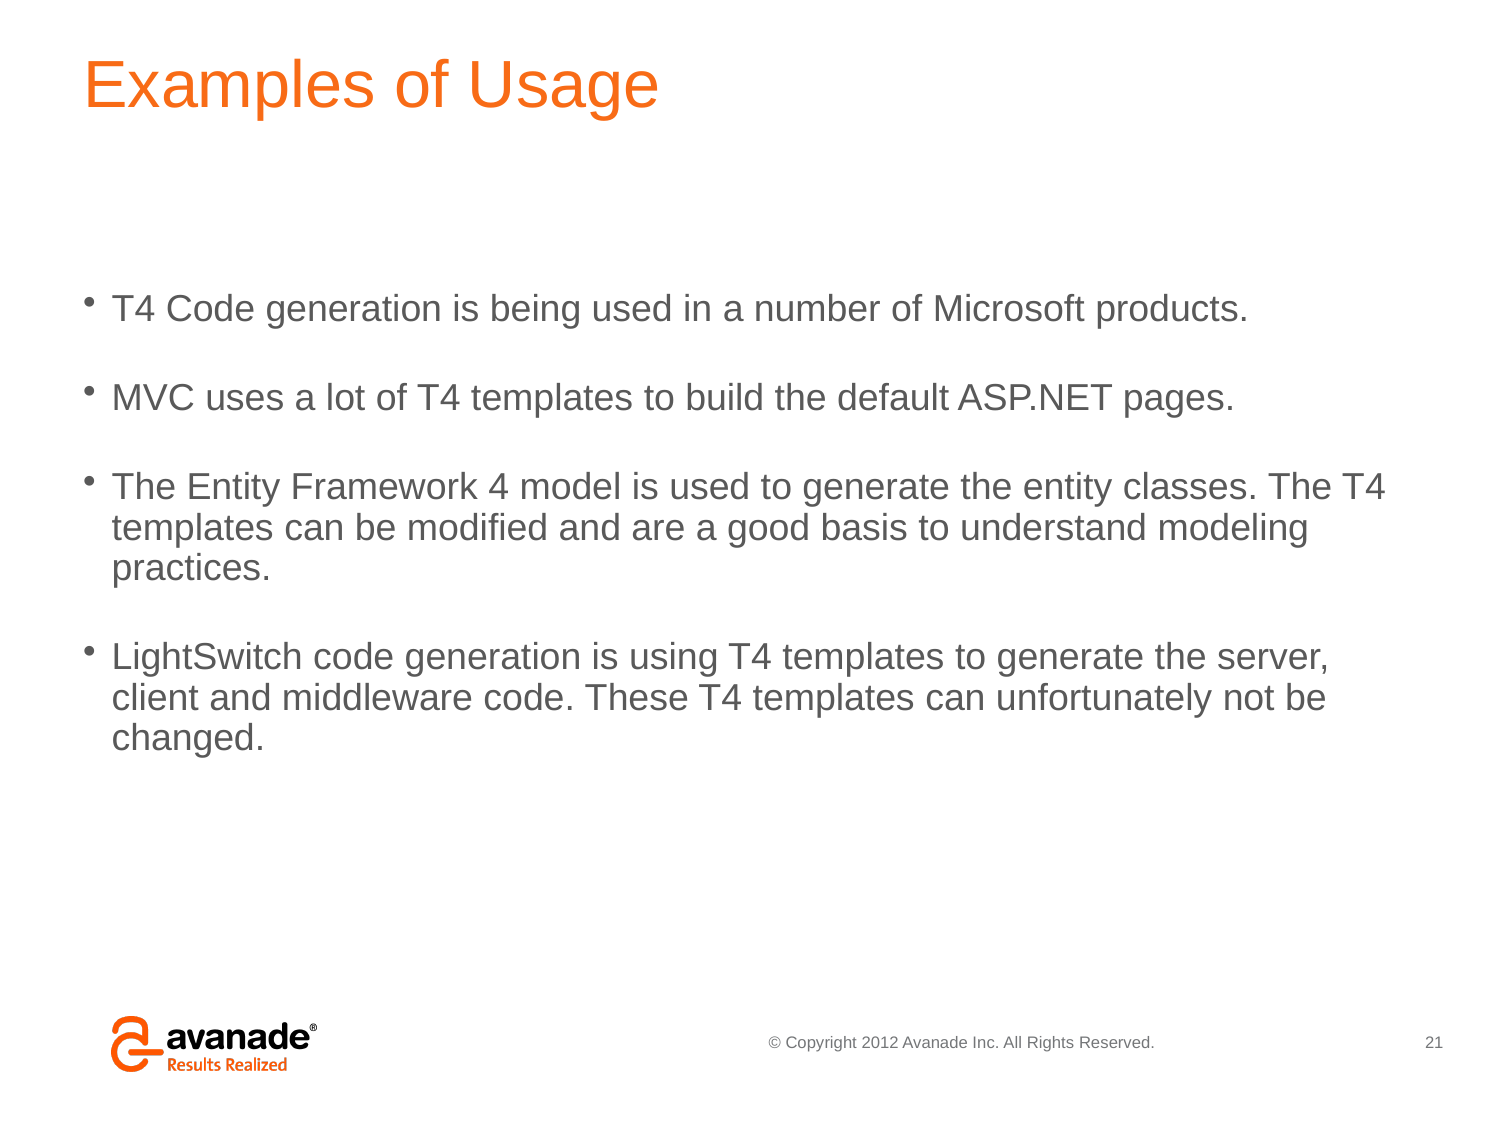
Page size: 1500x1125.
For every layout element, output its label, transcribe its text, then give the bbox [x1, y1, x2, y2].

title Examples of Usage [82, 49, 1419, 200]
list T4 Code generation is being used in a number of Microsoft products. MVC uses a lot of T4 templates to build the default ASP.NET pages. The Entity Framework 4 model is used to generate the entity classes. The T4 templates can be modified and are a good basis to understand modeling practices. LightSwitch code generation is using T4 templates to generate the server, client and middleware code. These T4 templates can unfortunately not be changed. [82, 239, 1419, 966]
slide_number 21 [1424, 1033, 1500, 1058]
picture [111, 1016, 317, 1072]
